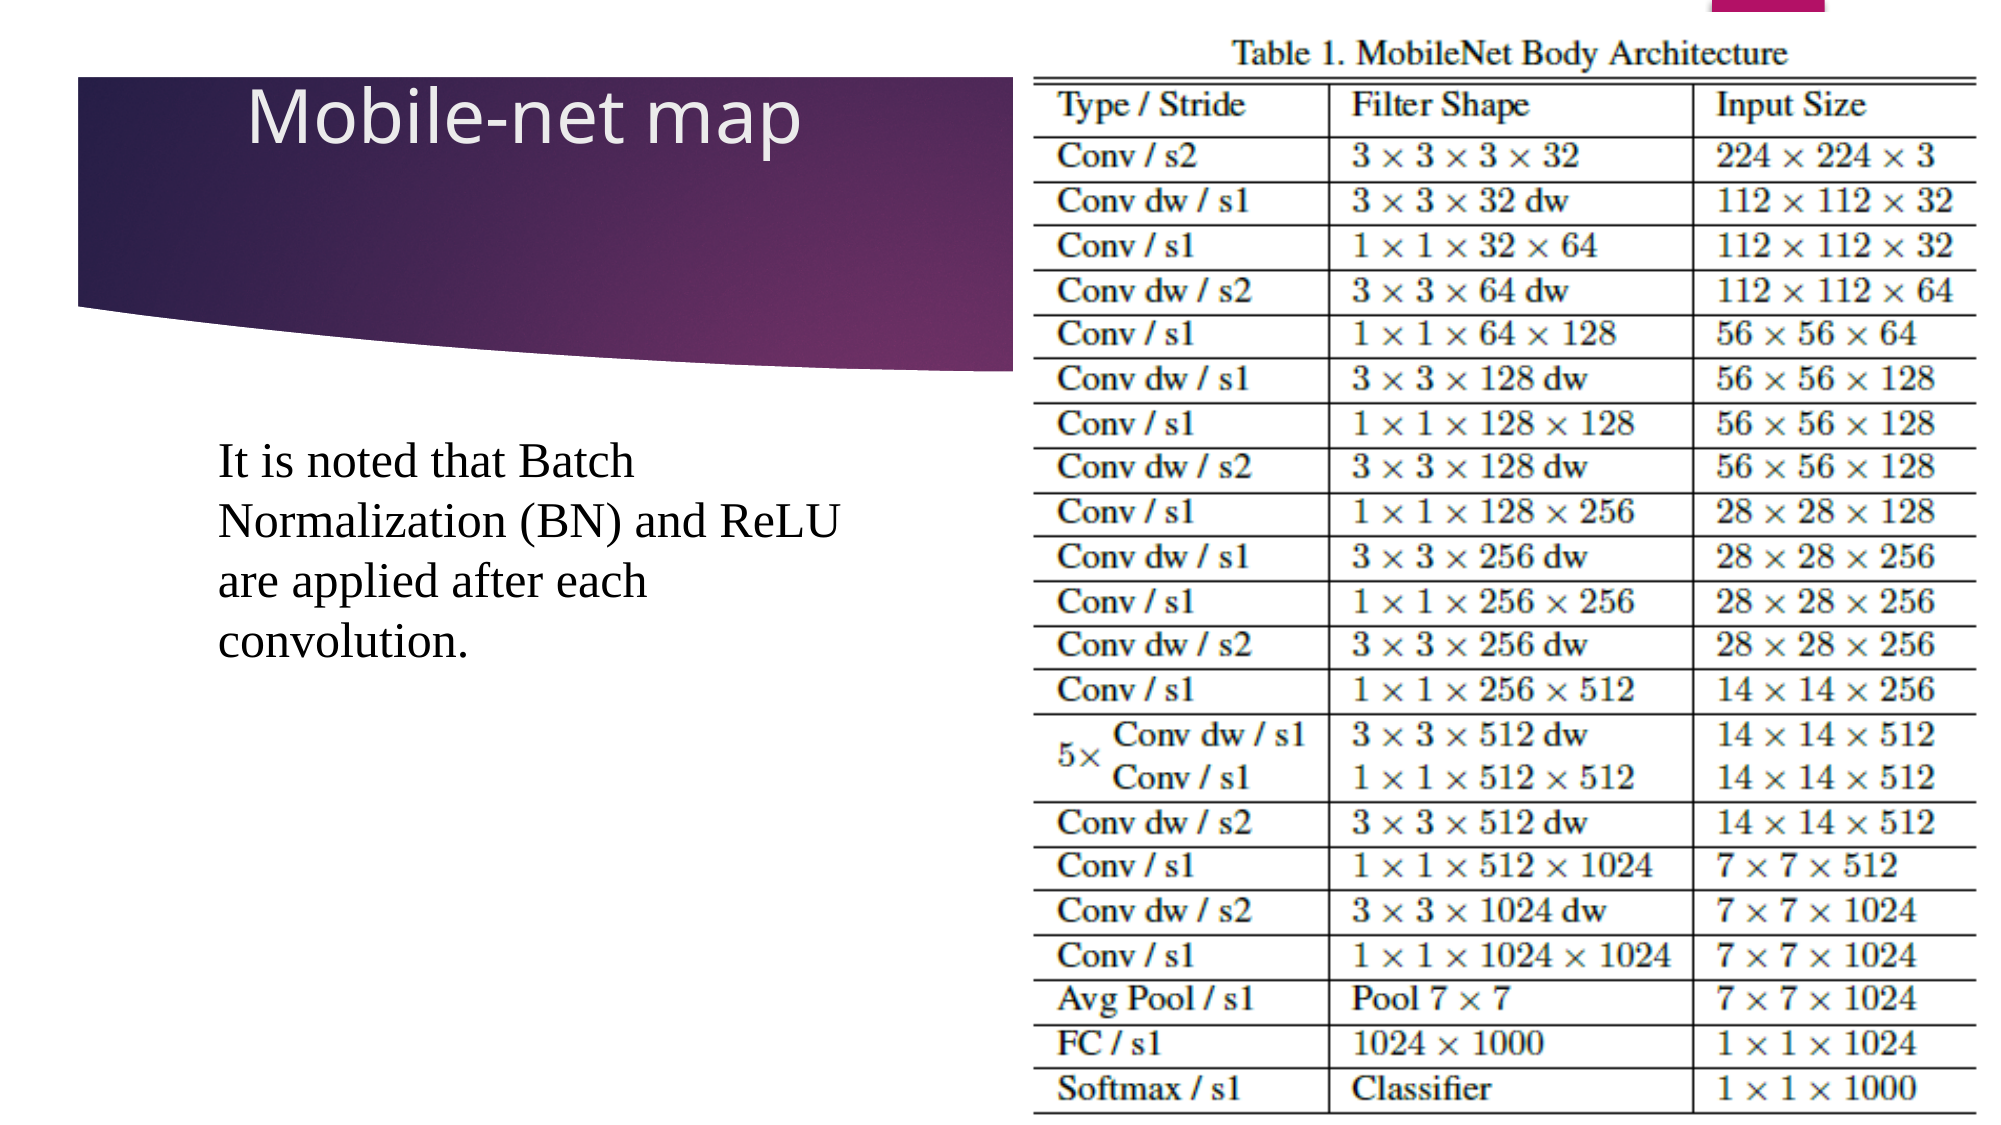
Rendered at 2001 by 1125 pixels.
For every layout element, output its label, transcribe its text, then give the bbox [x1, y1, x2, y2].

text_box It is noted that Batch Normalization (BN) and ReLU are applied after each convolution. [203, 419, 919, 675]
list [1013, 11, 2000, 1125]
title Mobile-net map [230, 27, 1007, 200]
